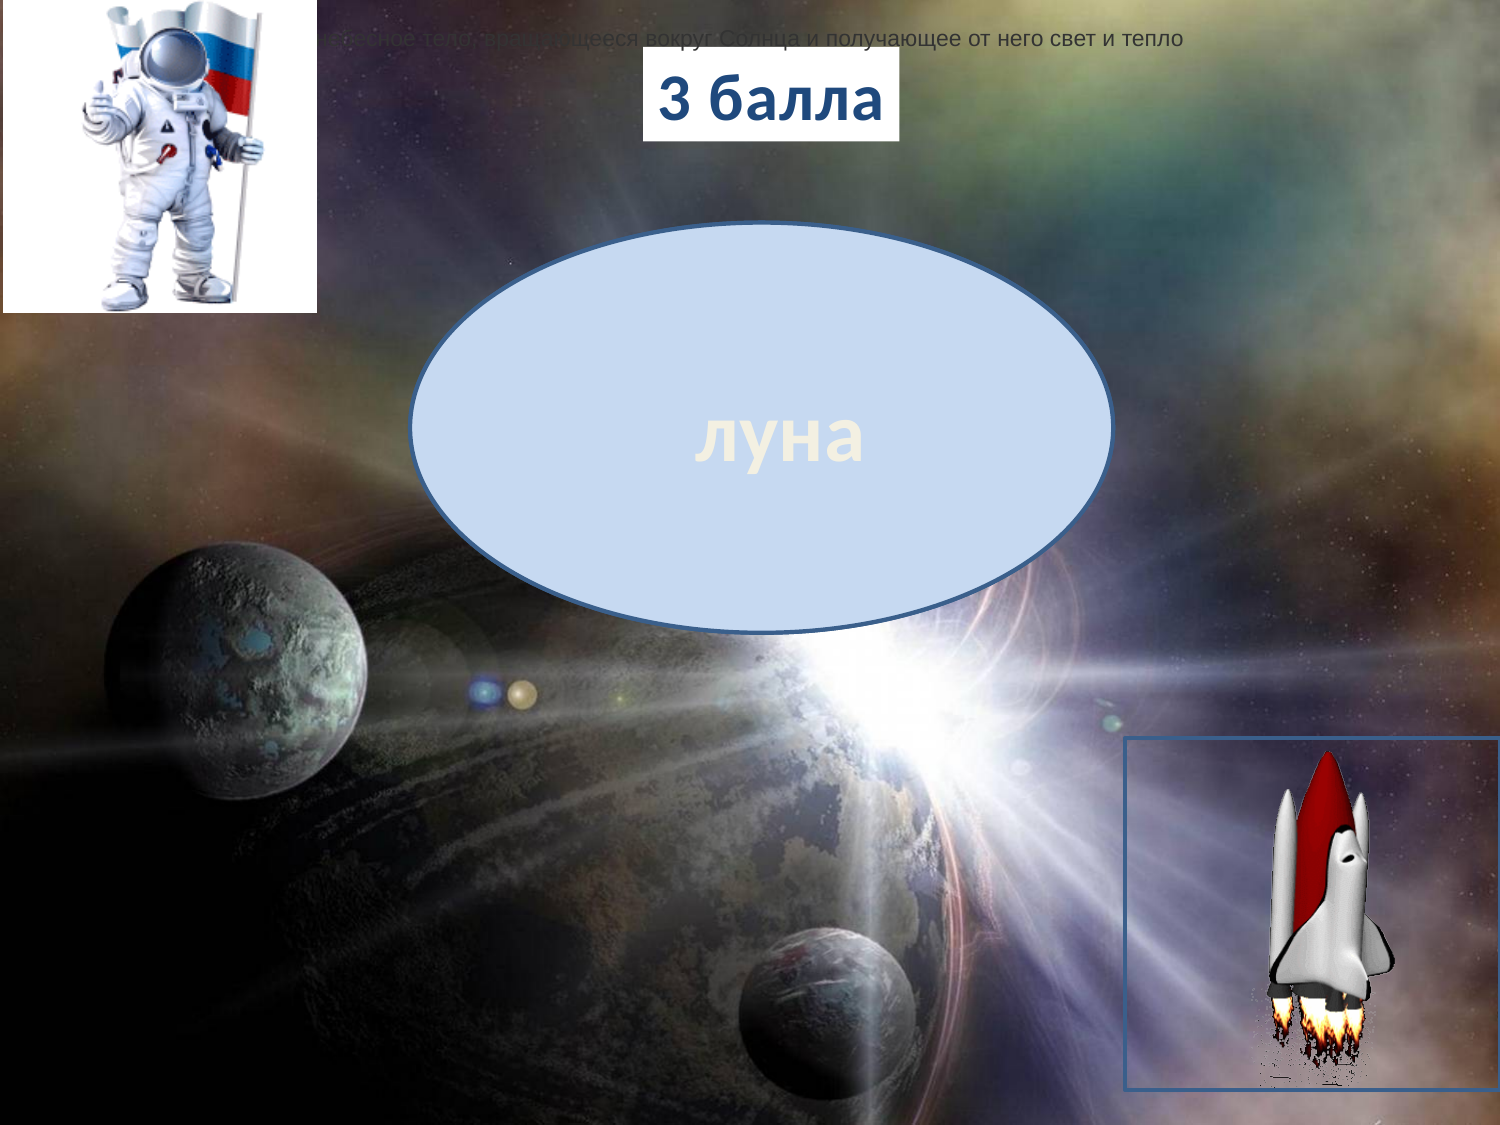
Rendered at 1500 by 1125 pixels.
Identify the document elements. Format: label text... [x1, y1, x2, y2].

text_box [1123, 736, 1500, 1092]
picture [0, 0, 1500, 1125]
text_box [407, 220, 1116, 635]
text_box 3 балла [643, 59, 900, 142]
text_box небесное тело, вращающееся вокруг Солнца и получающее от него свет и тепло [322, 16, 1200, 59]
